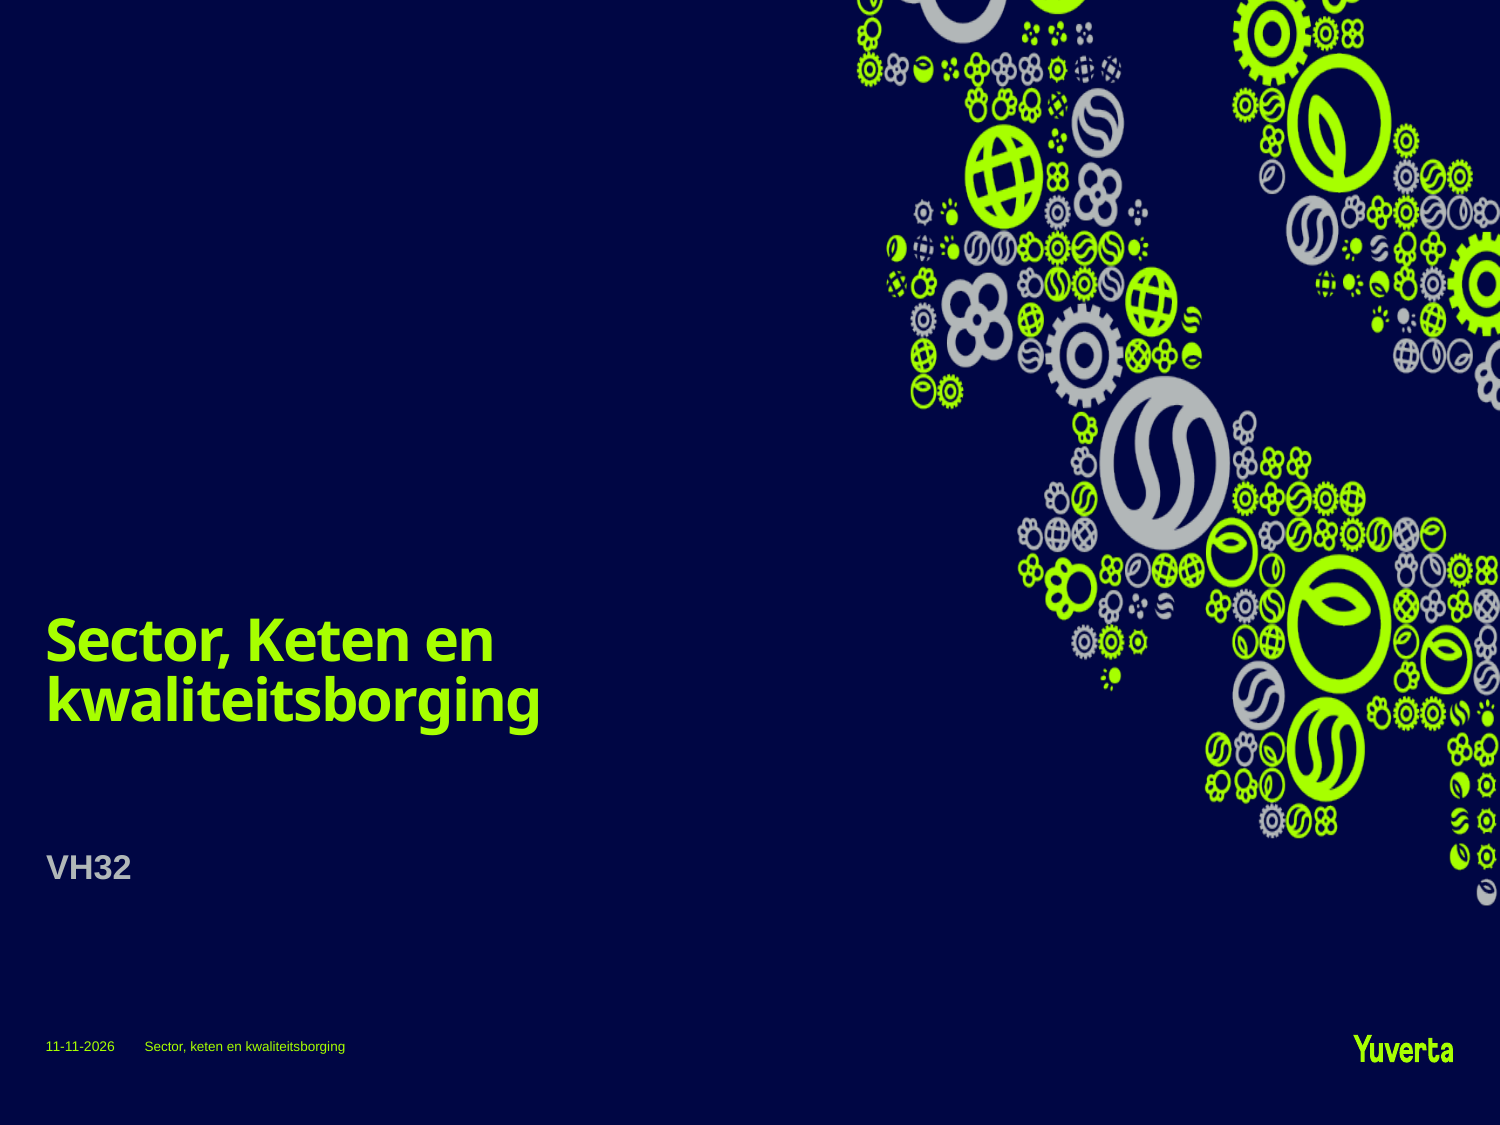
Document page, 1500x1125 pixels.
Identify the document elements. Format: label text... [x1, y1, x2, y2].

title Sector, Keten en kwaliteitsborging [45, 463, 990, 805]
picture [0, 0, 1500, 1125]
footer Sector, keten en kwaliteitsborging [145, 1037, 750, 1073]
subtitle VH32 [46, 845, 990, 1006]
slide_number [45, 1037, 145, 1073]
